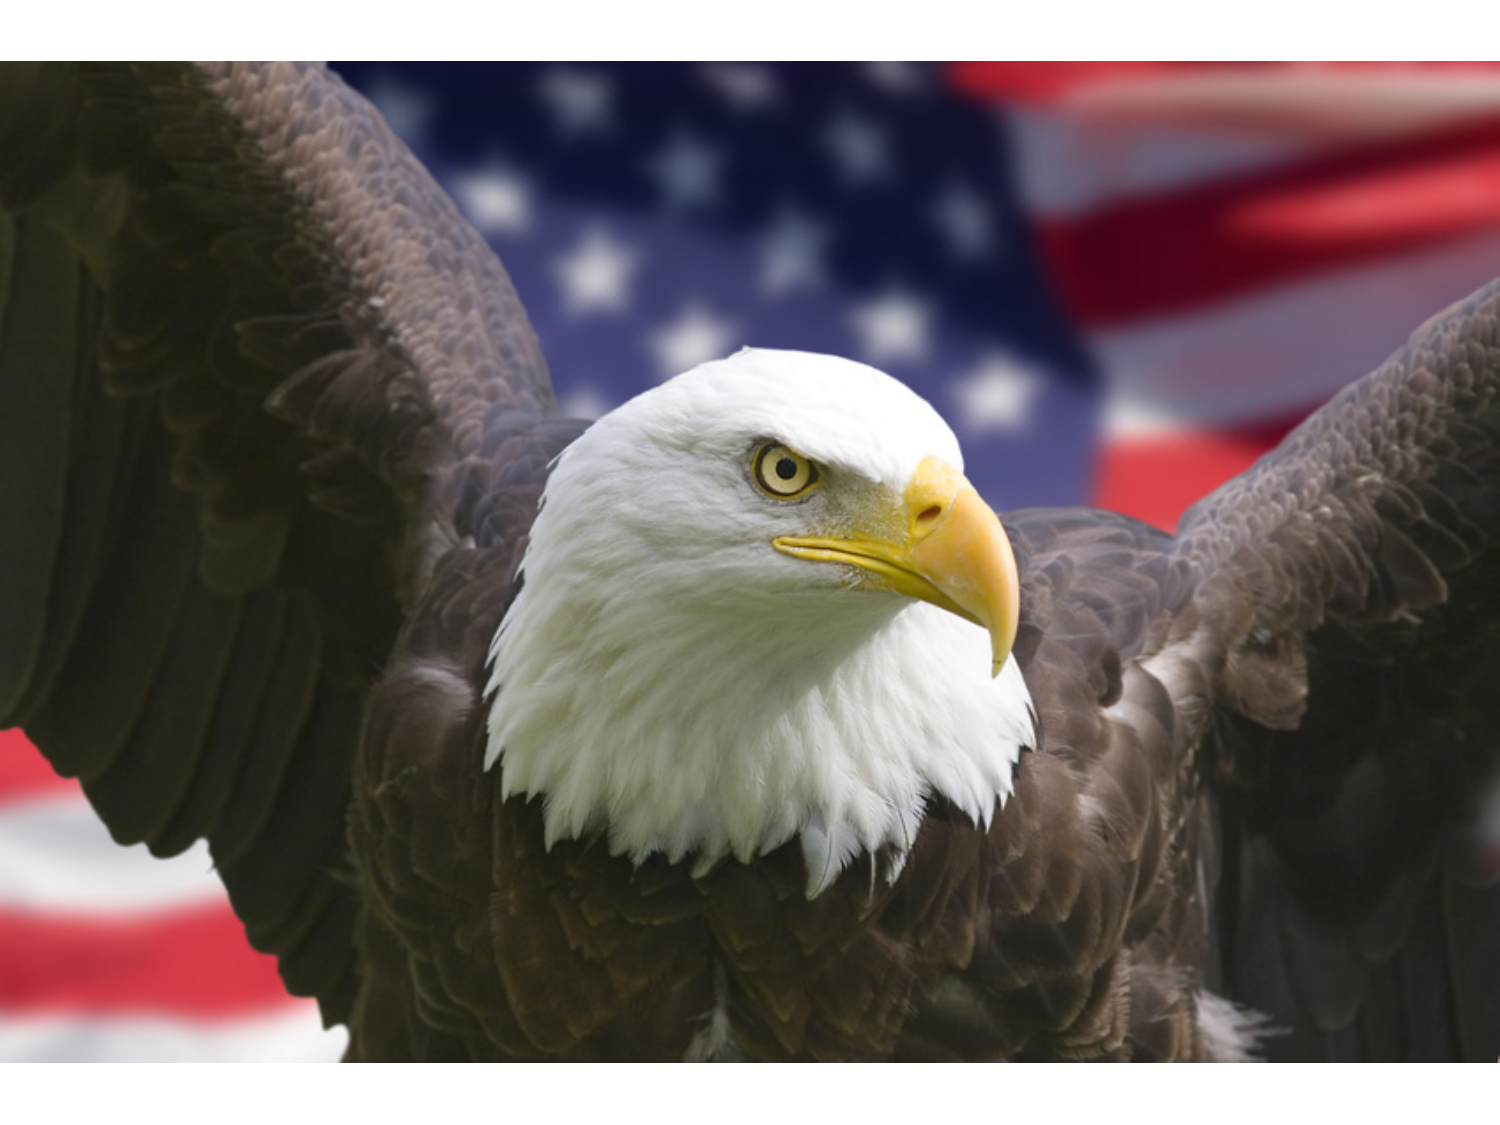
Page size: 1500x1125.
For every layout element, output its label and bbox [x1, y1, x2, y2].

picture [0, 61, 1500, 1064]
